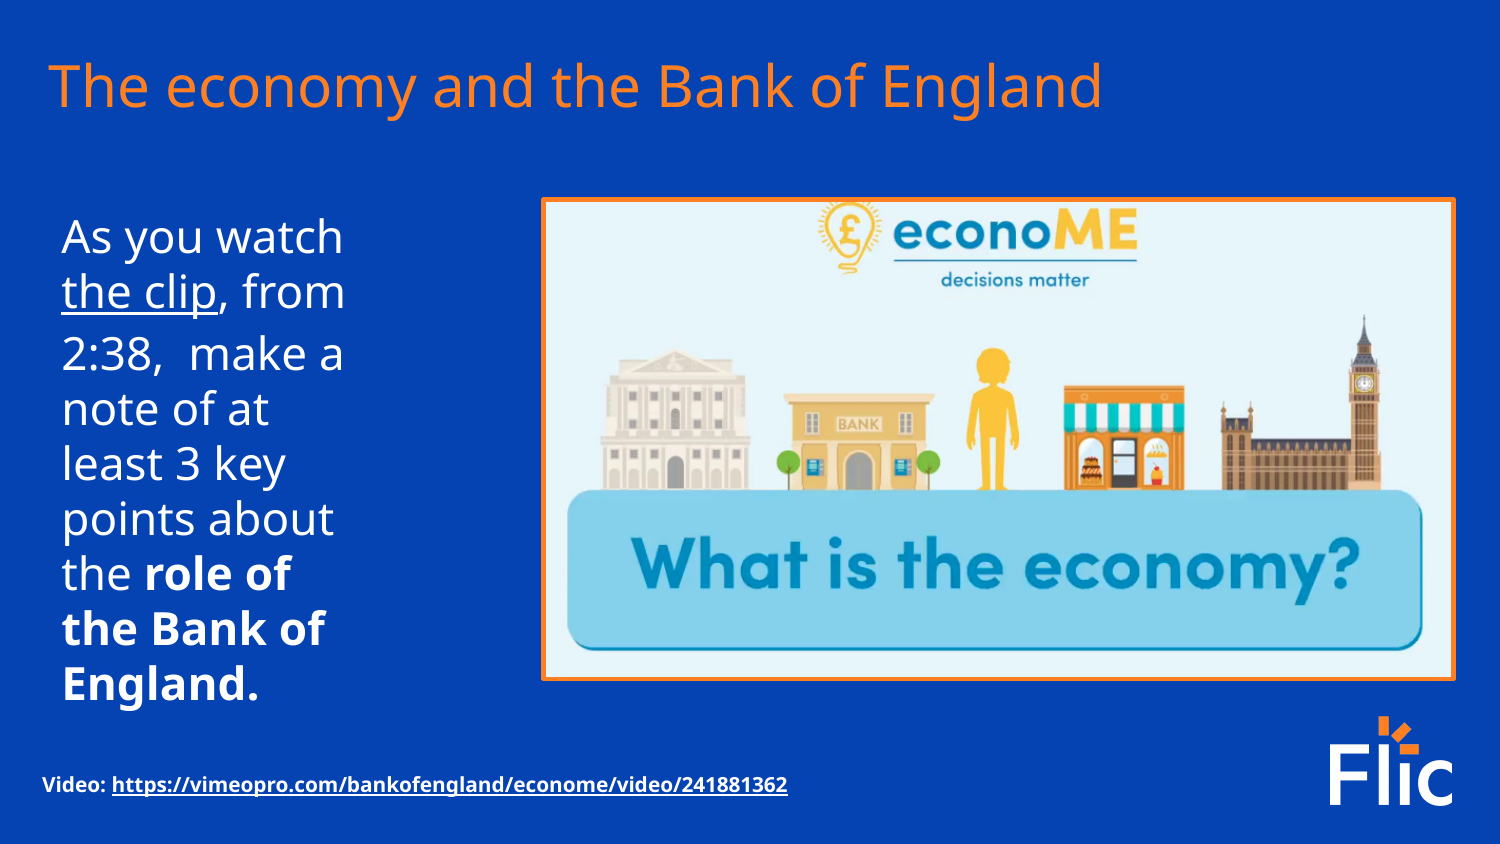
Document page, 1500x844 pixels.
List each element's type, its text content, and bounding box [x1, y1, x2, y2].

picture [545, 201, 1452, 677]
text_box The economy and the Bank of England [34, 41, 1346, 127]
text_box As you watch the clip, from 2:38, make a note of at least 3 key points about the role of the Bank of England. [46, 192, 391, 725]
text_box Video: https://vimeopro.com/bankofengland/econome/video/241881362 [27, 757, 1197, 815]
picture [1330, 716, 1452, 806]
